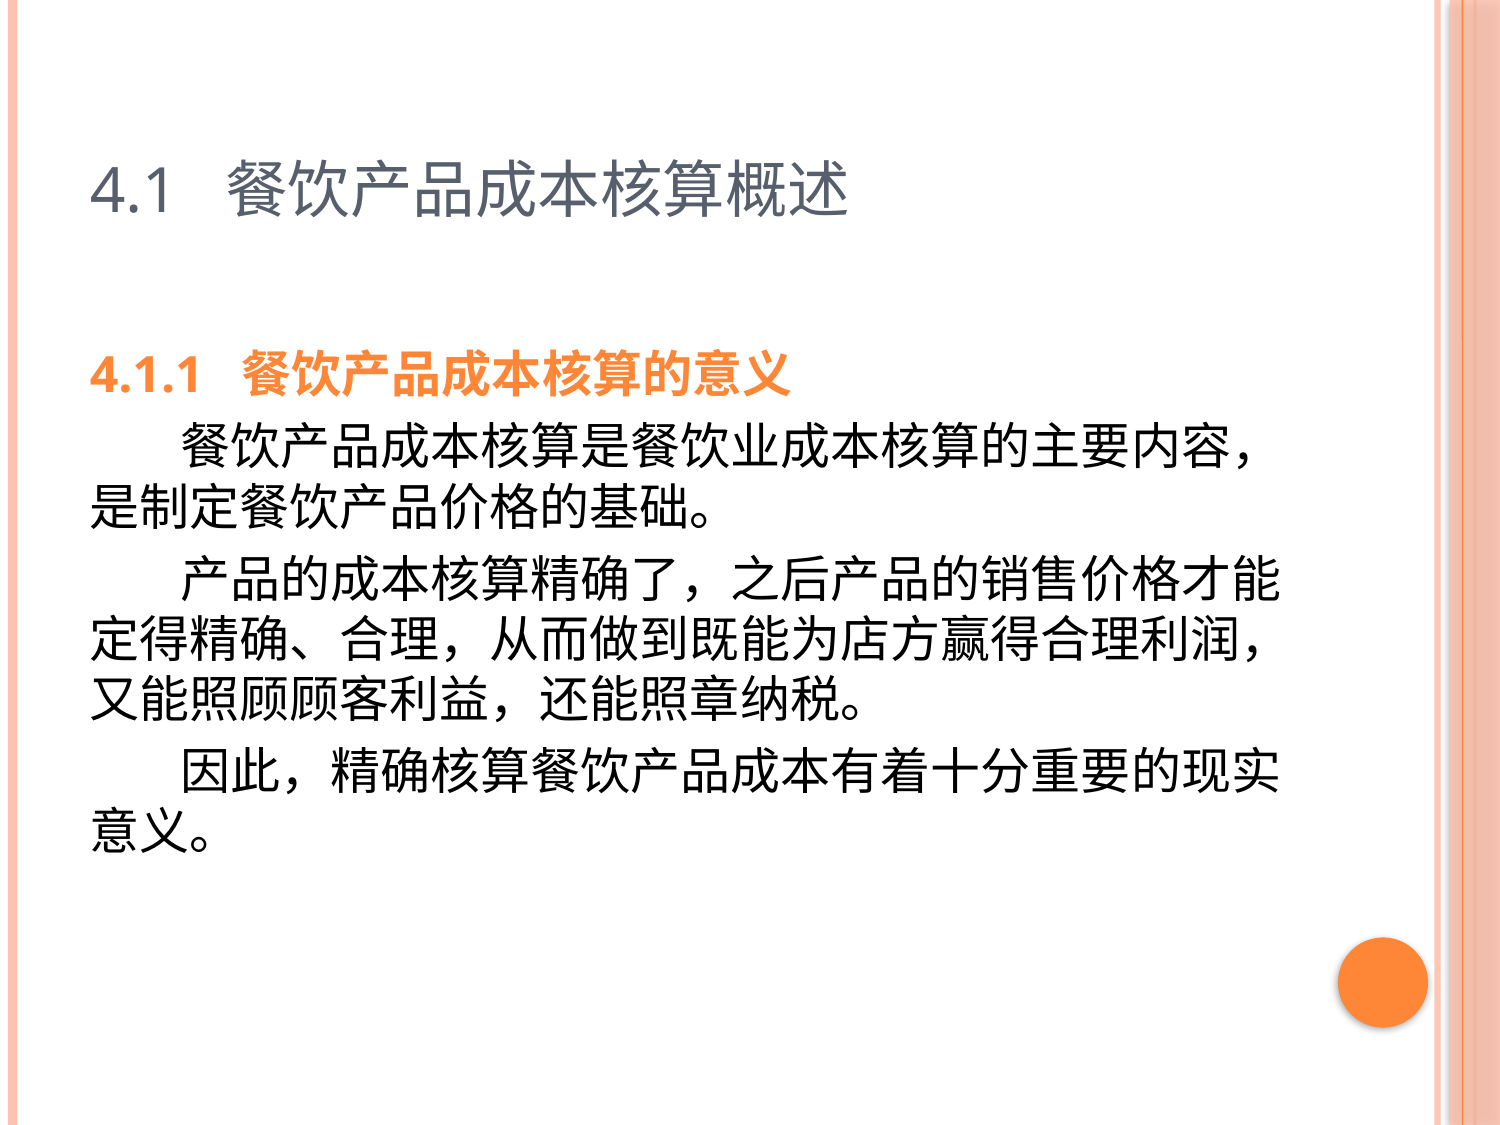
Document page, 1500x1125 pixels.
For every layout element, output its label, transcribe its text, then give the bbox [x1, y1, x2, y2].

title 4.1 餐饮产品成本核算概述 [75, 45, 1300, 233]
list 4.1.1 餐饮产品成本核算的意义 餐饮产品成本核算是餐饮业成本核算的主要内容，是制定餐饮产品价格的基础。 产品的成本核算精确了，之后产品的销售价格才能定得精确、合理，从而做到既能为店方赢得合理利润，又能照顾顾客利益，还能照章纳税。 因此，精确核算餐饮产品成本有着十分重要的现实意义。 [74, 262, 1301, 1063]
